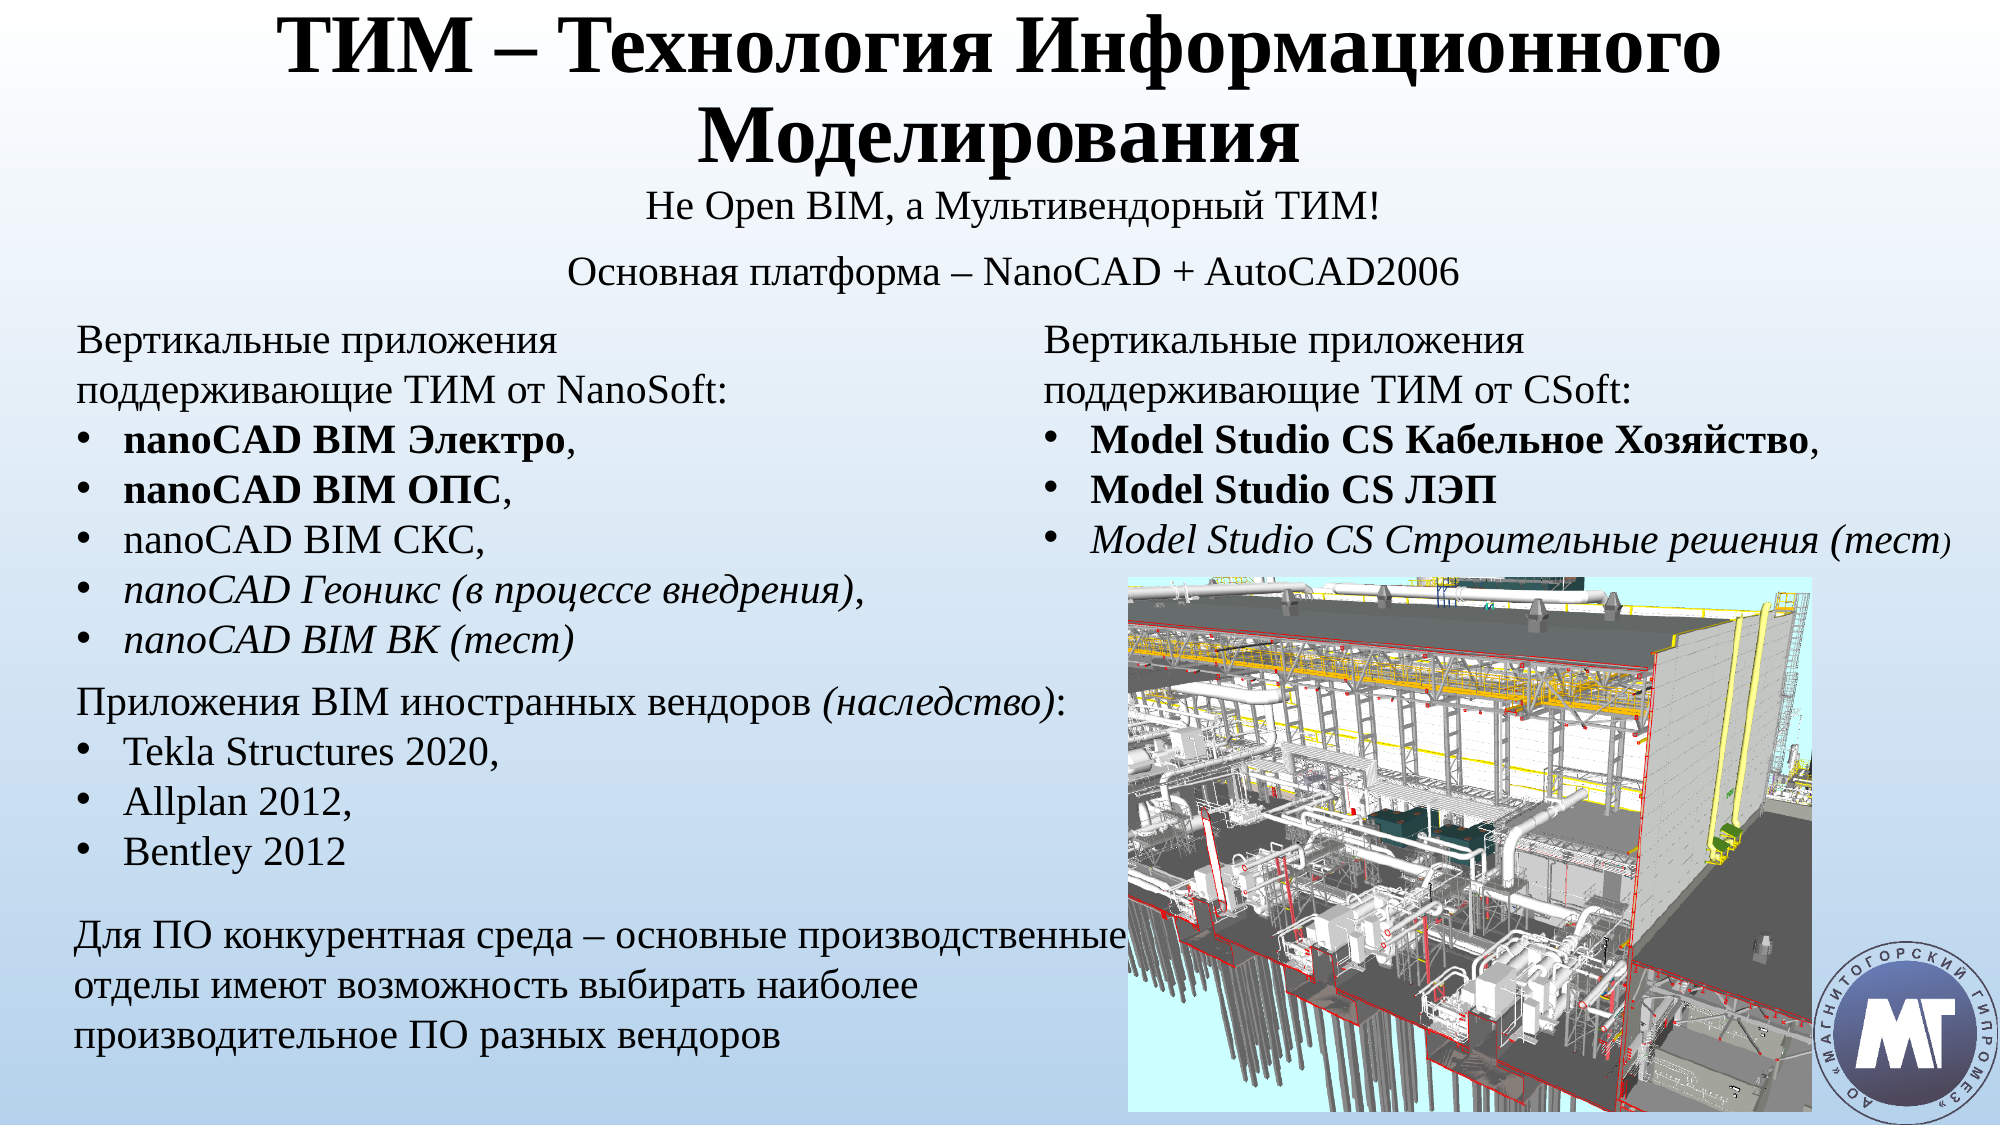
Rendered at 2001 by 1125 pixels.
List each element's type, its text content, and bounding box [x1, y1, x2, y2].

text_box Вертикальные приложения поддерживающие ТИМ от NanoSoft: nanoCAD BIM Электро, nanoCAD BIM ОПС, nanoCAD BIM СКС, nanoCAD Геоникс (в процессе внедрения), nanoCAD BIM ВК (тест) [61, 304, 880, 666]
picture [1128, 577, 1812, 1112]
text_box Вертикальные приложения поддерживающие ТИМ от CSoft: Model Studio CS Кабельное Хозяйство, Model Studio CS ЛЭП Model Studio CS Строительные решения (тест) [1028, 304, 1967, 569]
subtitle Не Open BIM, а Мультивендорный ТИМ! Основная платформа – NanoCAD + AutoCAD2006 [346, 175, 1681, 288]
title ТИМ – Технология Информационного Моделирования [33, 3, 1967, 189]
text_box Приложения BIM иностранных вендоров (наследство): Tekla Structures 2020, Allplan 2012, Bentley 2012 [61, 666, 1093, 881]
picture [1813, 941, 1998, 1125]
text_box Для ПО конкурентная среда – основные производственные отделы имеют возможность выбирать наиболее производительное ПО разных вендоров [58, 899, 1128, 1065]
